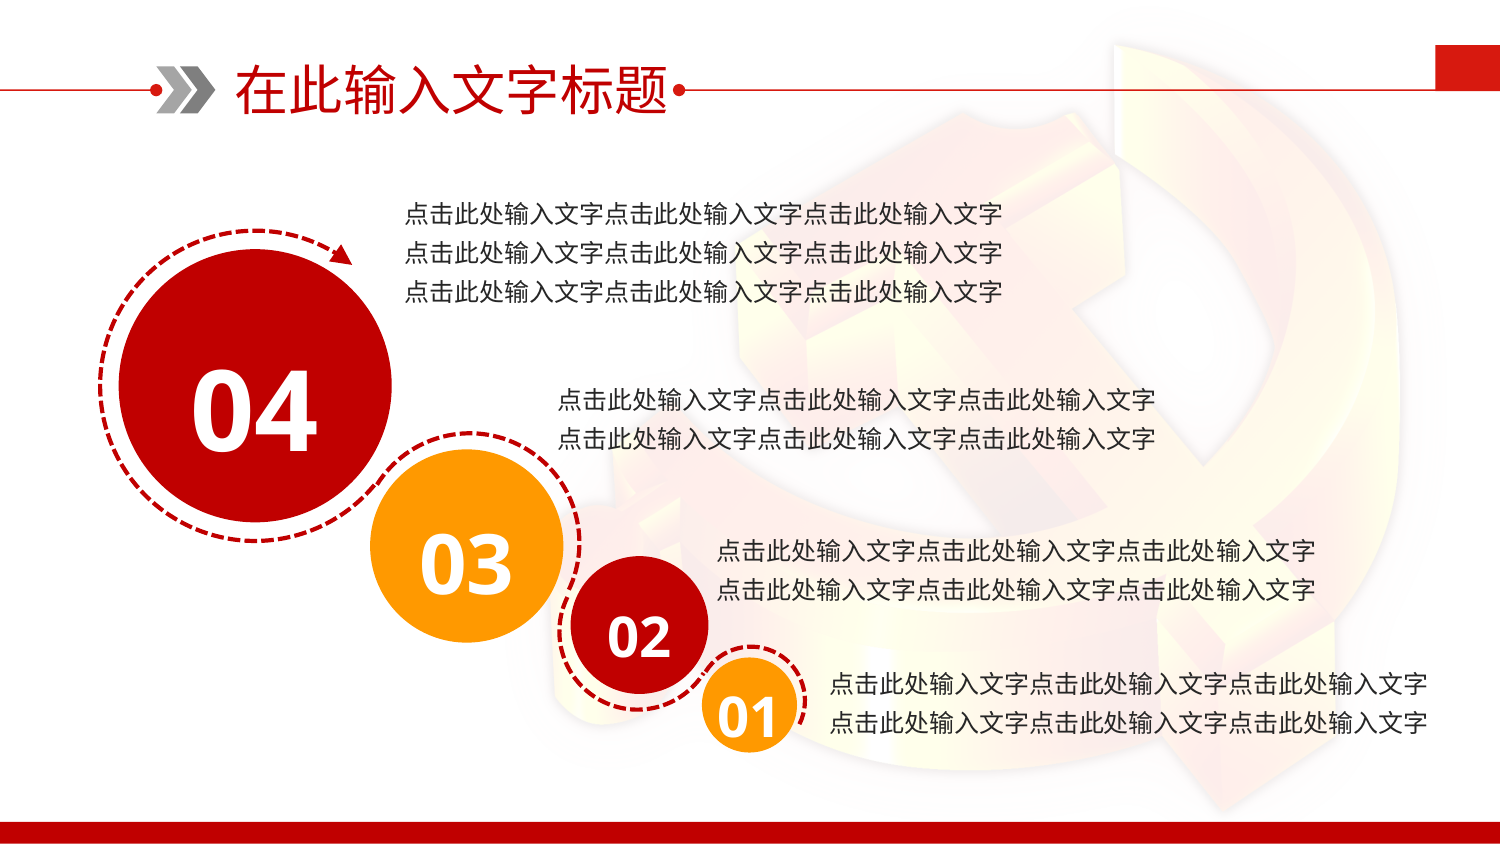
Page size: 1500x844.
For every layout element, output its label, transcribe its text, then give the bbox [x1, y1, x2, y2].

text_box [155, 66, 216, 114]
text_box 点击此处输入文字点击此处输入文字点击此处输入文字 点击此处输入文字点击此处输入文字点击此处输入文字 [822, 520, 1332, 610]
text_box 点击此处输入文字点击此处输入文字点击此处输入文字 点击此处输入文字点击此处输入文字点击此处输入文字 点击此处输入文字点击此处输入文字点击此处输入文字 [392, 184, 1082, 313]
text_box [672, 83, 1435, 97]
text_box [1435, 45, 1500, 92]
text_box 点击此处输入文字点击此处输入文字点击此处输入文字 点击此处输入文字点击此处输入文字点击此处输入文字 [818, 653, 1450, 743]
text_box 点击此处输入文字点击此处输入文字点击此处输入文字 点击此处输入文字点击此处输入文字点击此处输入文字 [822, 370, 1192, 460]
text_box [100, 229, 819, 705]
text_box 在此输入文字标题 [219, 48, 717, 144]
text_box 01 [702, 713, 797, 753]
